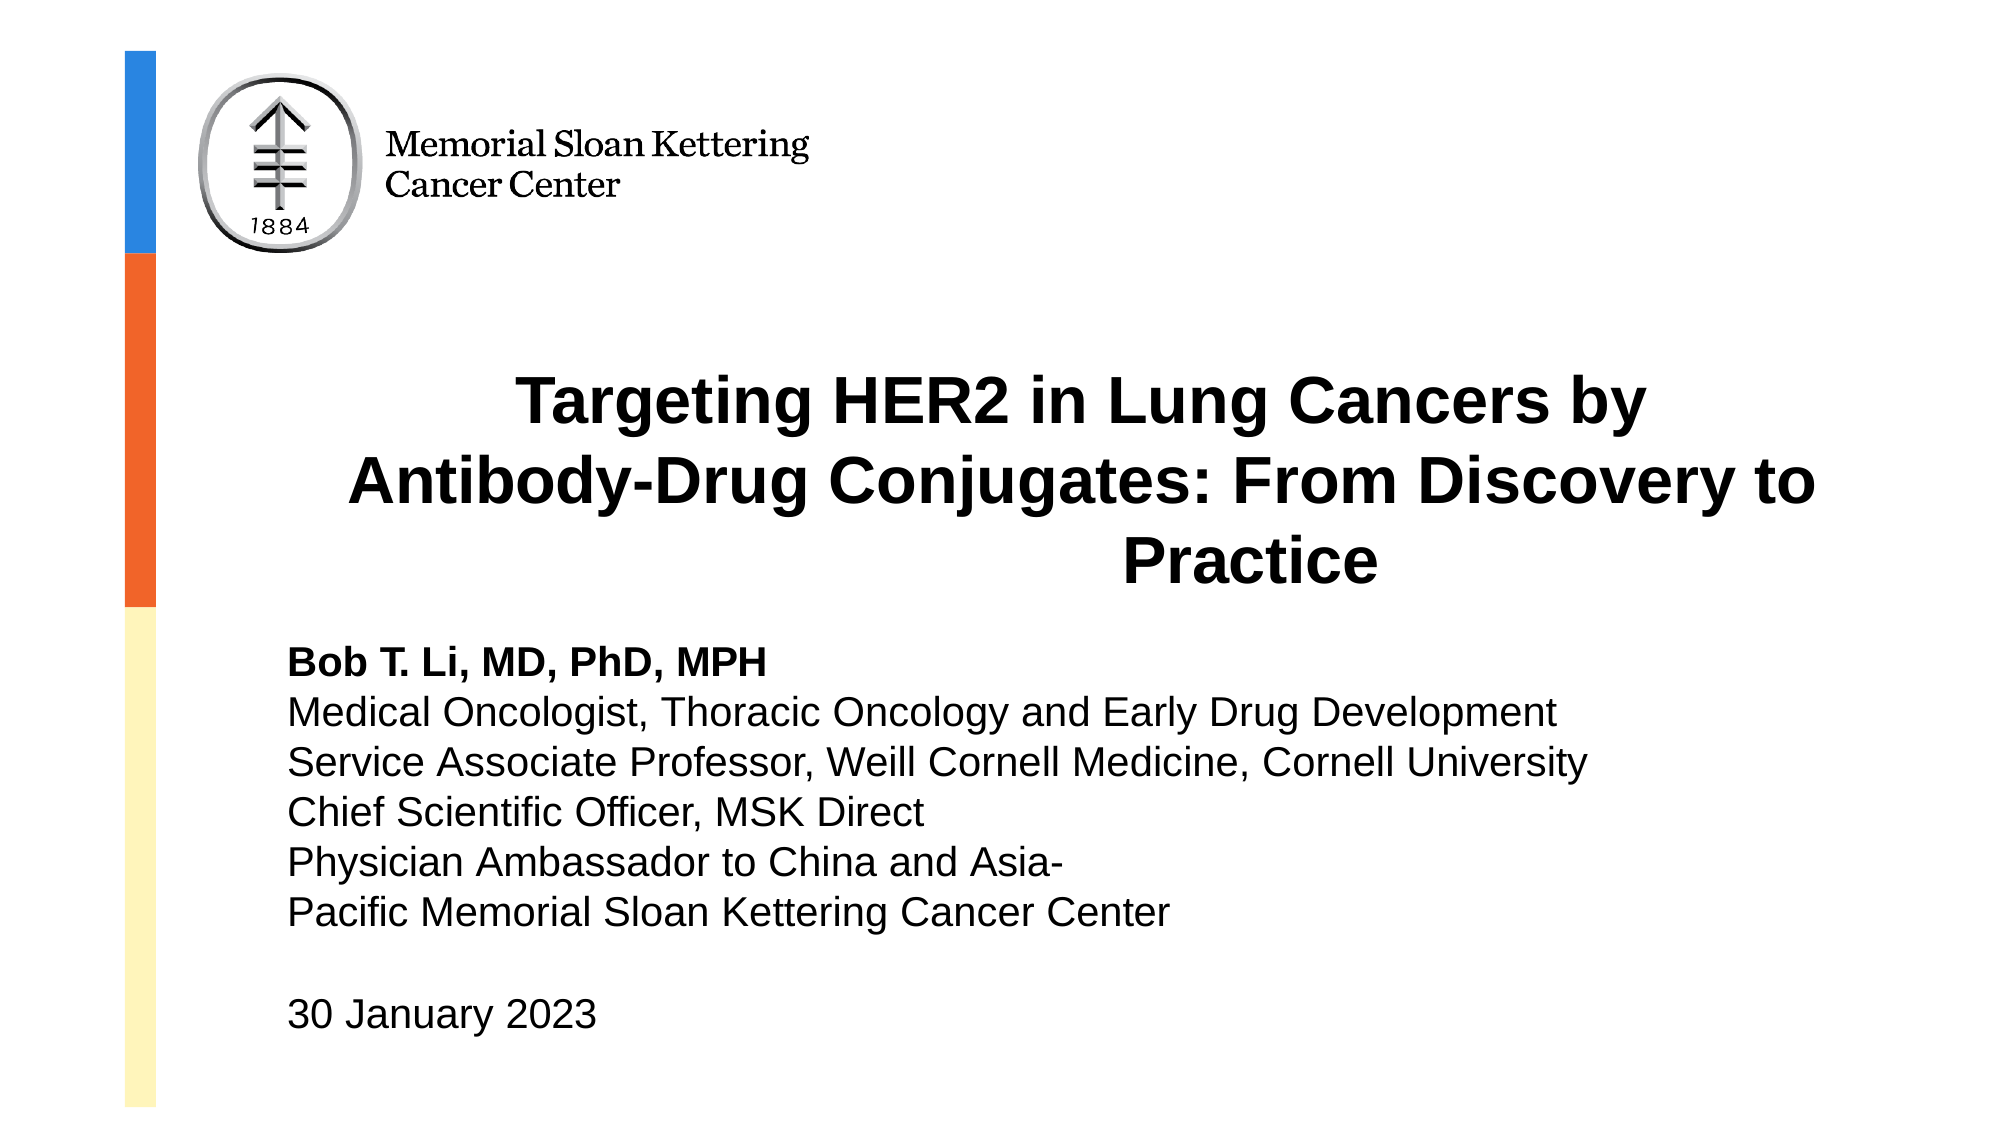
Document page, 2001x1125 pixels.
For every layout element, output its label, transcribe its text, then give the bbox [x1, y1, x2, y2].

title Targeting HER2 in Lung Cancers by Antibody-Drug Conjugates: From Discovery to Practice [345, 354, 1822, 597]
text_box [124, 50, 157, 1108]
text_box Bob T. Li, MD, PhD, MPH Medical Oncologist, Thoracic Oncology and Early Drug Development Service Associate Professor, Weill Cornell Medicine, Cornell University Chief Scientific Officer, MSK Direct Physician Ambassador to China and Asia-Pacific Memorial Sloan Kettering Cancer Center 30 January 2023 [285, 632, 1708, 1037]
picture [197, 72, 809, 253]
